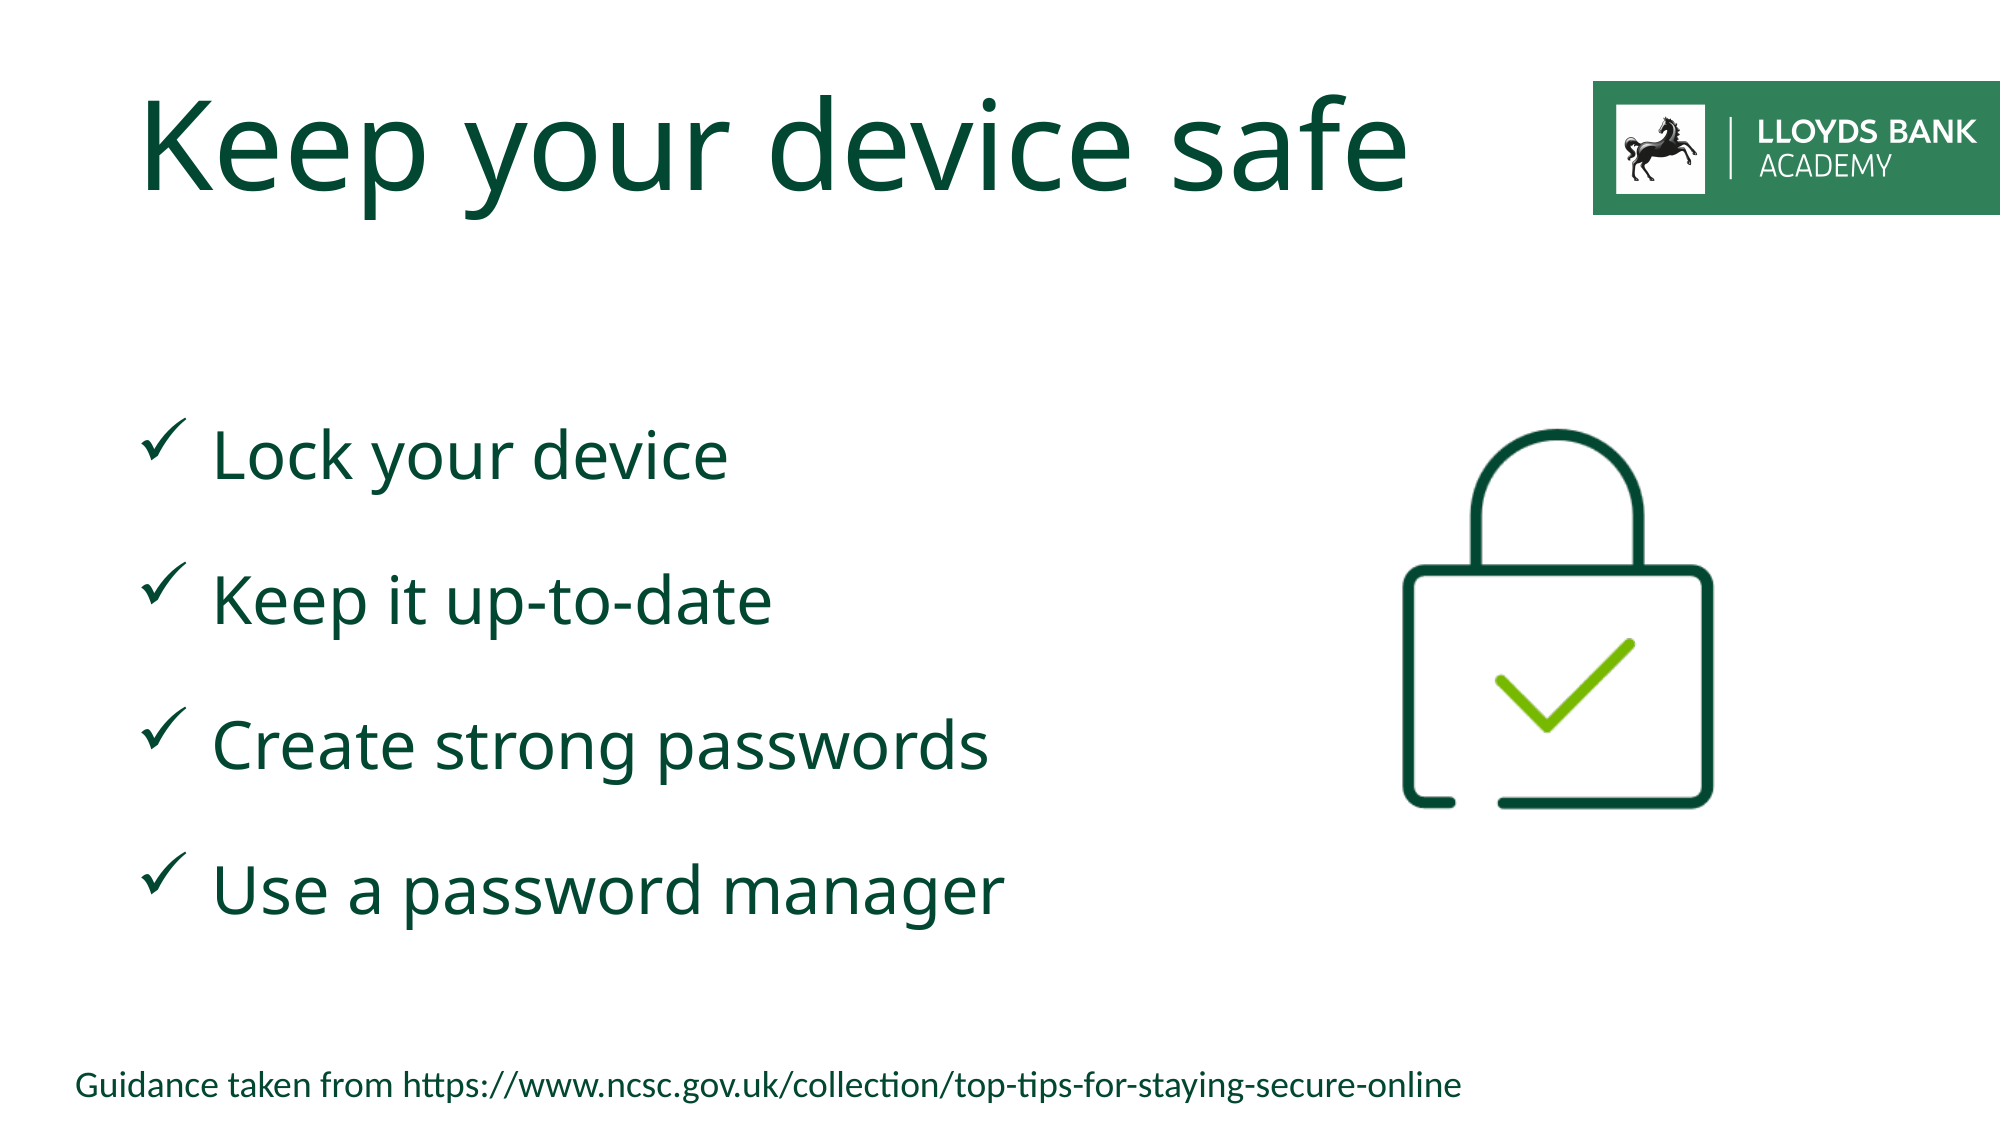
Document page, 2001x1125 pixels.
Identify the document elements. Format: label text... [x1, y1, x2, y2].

list Lock your device Keep it up-to-date Create strong passwords Use a password manager [121, 328, 1170, 973]
picture [1593, 81, 2000, 215]
text_box Guidance taken from https://www.ncsc.gov.uk/collection/top-tips-for-staying-secure-online [60, 1052, 1596, 1113]
list Keep your device safe [121, 75, 1579, 221]
picture [1236, 328, 1879, 972]
